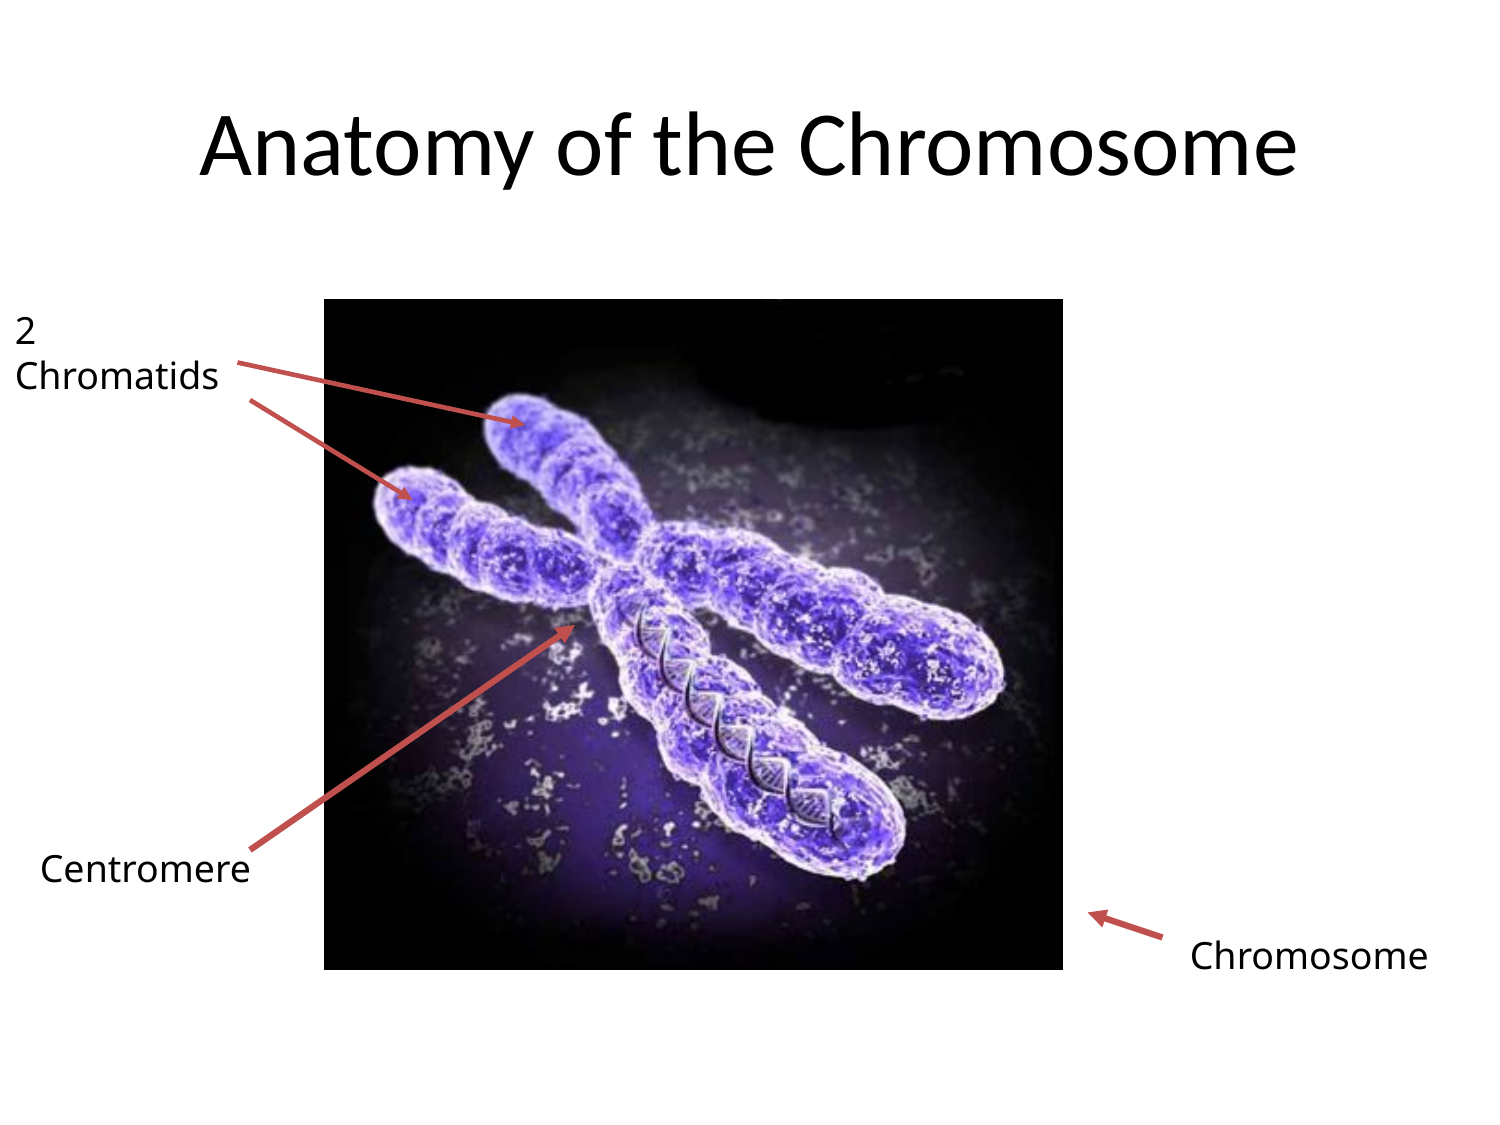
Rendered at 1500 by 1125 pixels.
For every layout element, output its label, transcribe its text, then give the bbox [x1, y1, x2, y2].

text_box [1087, 912, 1463, 986]
title Anatomy of the Chromosome [75, 45, 1425, 233]
picture [324, 299, 1063, 970]
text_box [24, 624, 576, 898]
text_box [0, 299, 526, 501]
